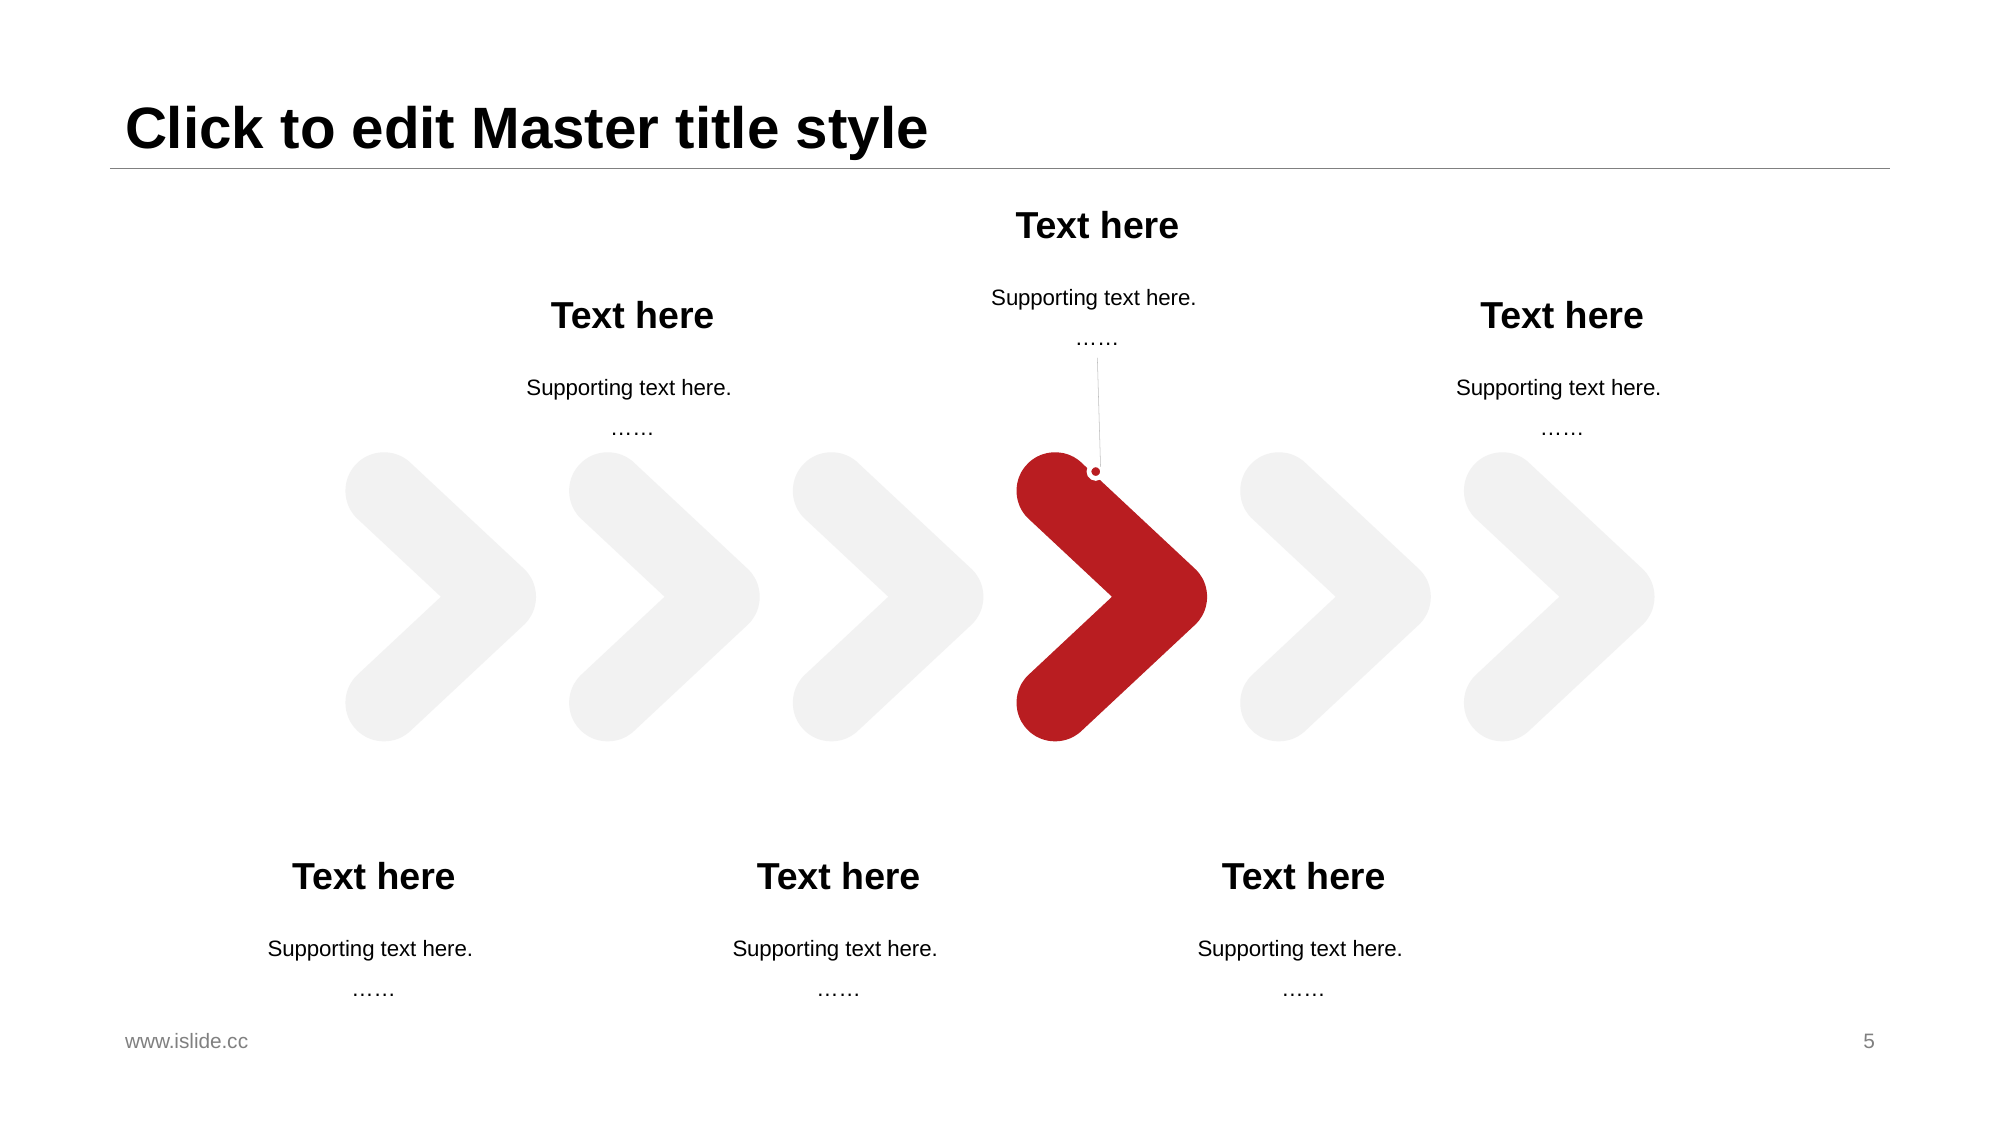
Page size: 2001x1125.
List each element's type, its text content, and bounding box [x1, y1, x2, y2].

slide_number 5 [1412, 1023, 1890, 1058]
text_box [213, 185, 1723, 1009]
footer www.islide.cc [109, 1023, 790, 1058]
title Click to edit Master title style [109, 0, 1890, 169]
